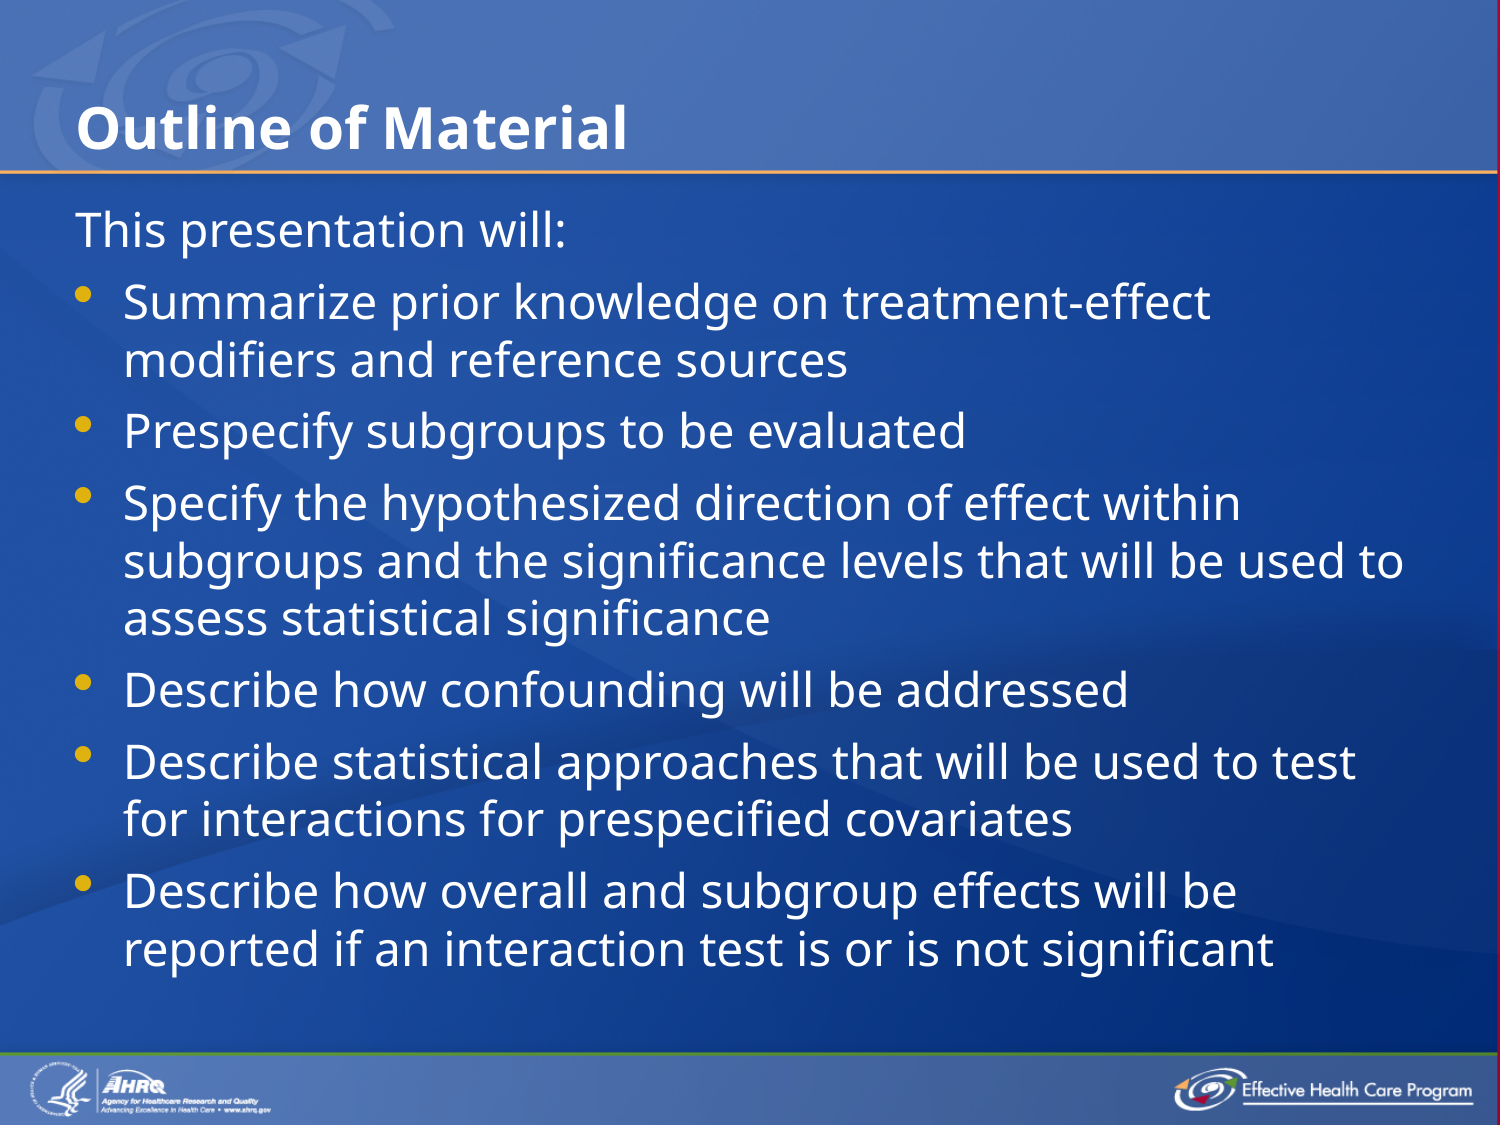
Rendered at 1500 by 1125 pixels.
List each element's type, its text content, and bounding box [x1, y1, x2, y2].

list This presentation will: Summarize prior knowledge on treatment-effect modifiers and reference sources Prespecify subgroups to be evaluated Specify the hypothesized direction of effect within subgroups and the significance levels that will be used to assess statistical significance Describe how confounding will be addressed Describe statistical approaches that will be used to test for interactions for prespecified covariates Describe how overall and subgroup effects will be reported if an interaction test is or is not significant [75, 200, 1425, 975]
picture [0, 0, 1500, 1125]
title Outline of Material [75, 21, 1425, 163]
